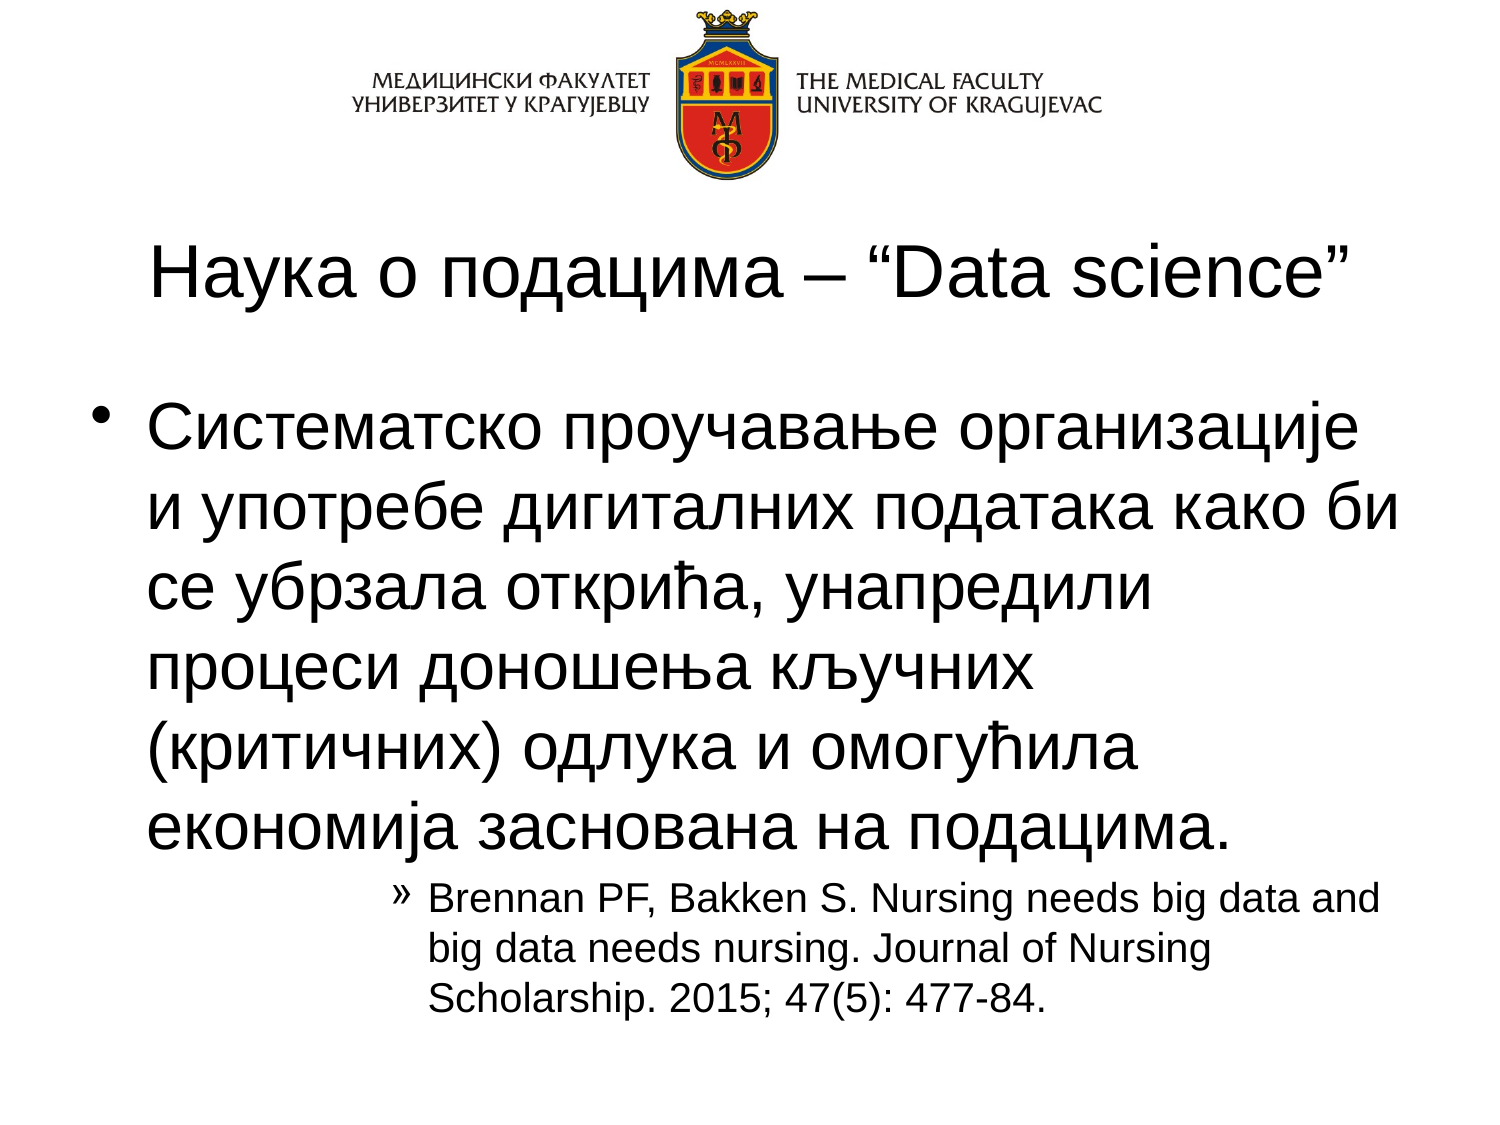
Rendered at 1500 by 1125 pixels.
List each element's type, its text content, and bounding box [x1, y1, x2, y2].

title Наука о подацима – “Data science” [74, 173, 1426, 362]
picture [328, 0, 1125, 173]
list Систематско проучавање организације и употребе дигиталних података како би се убрзала открића, унапредили процеси доношења кључних (критичних) одлука и омогућила економија заснована на подацима. Brennan PF, Bakken S. Nursing needs big data and big data needs nursing. Journal of Nursing Scholarship. 2015; 47(5): 477-84. [74, 374, 1426, 1118]
